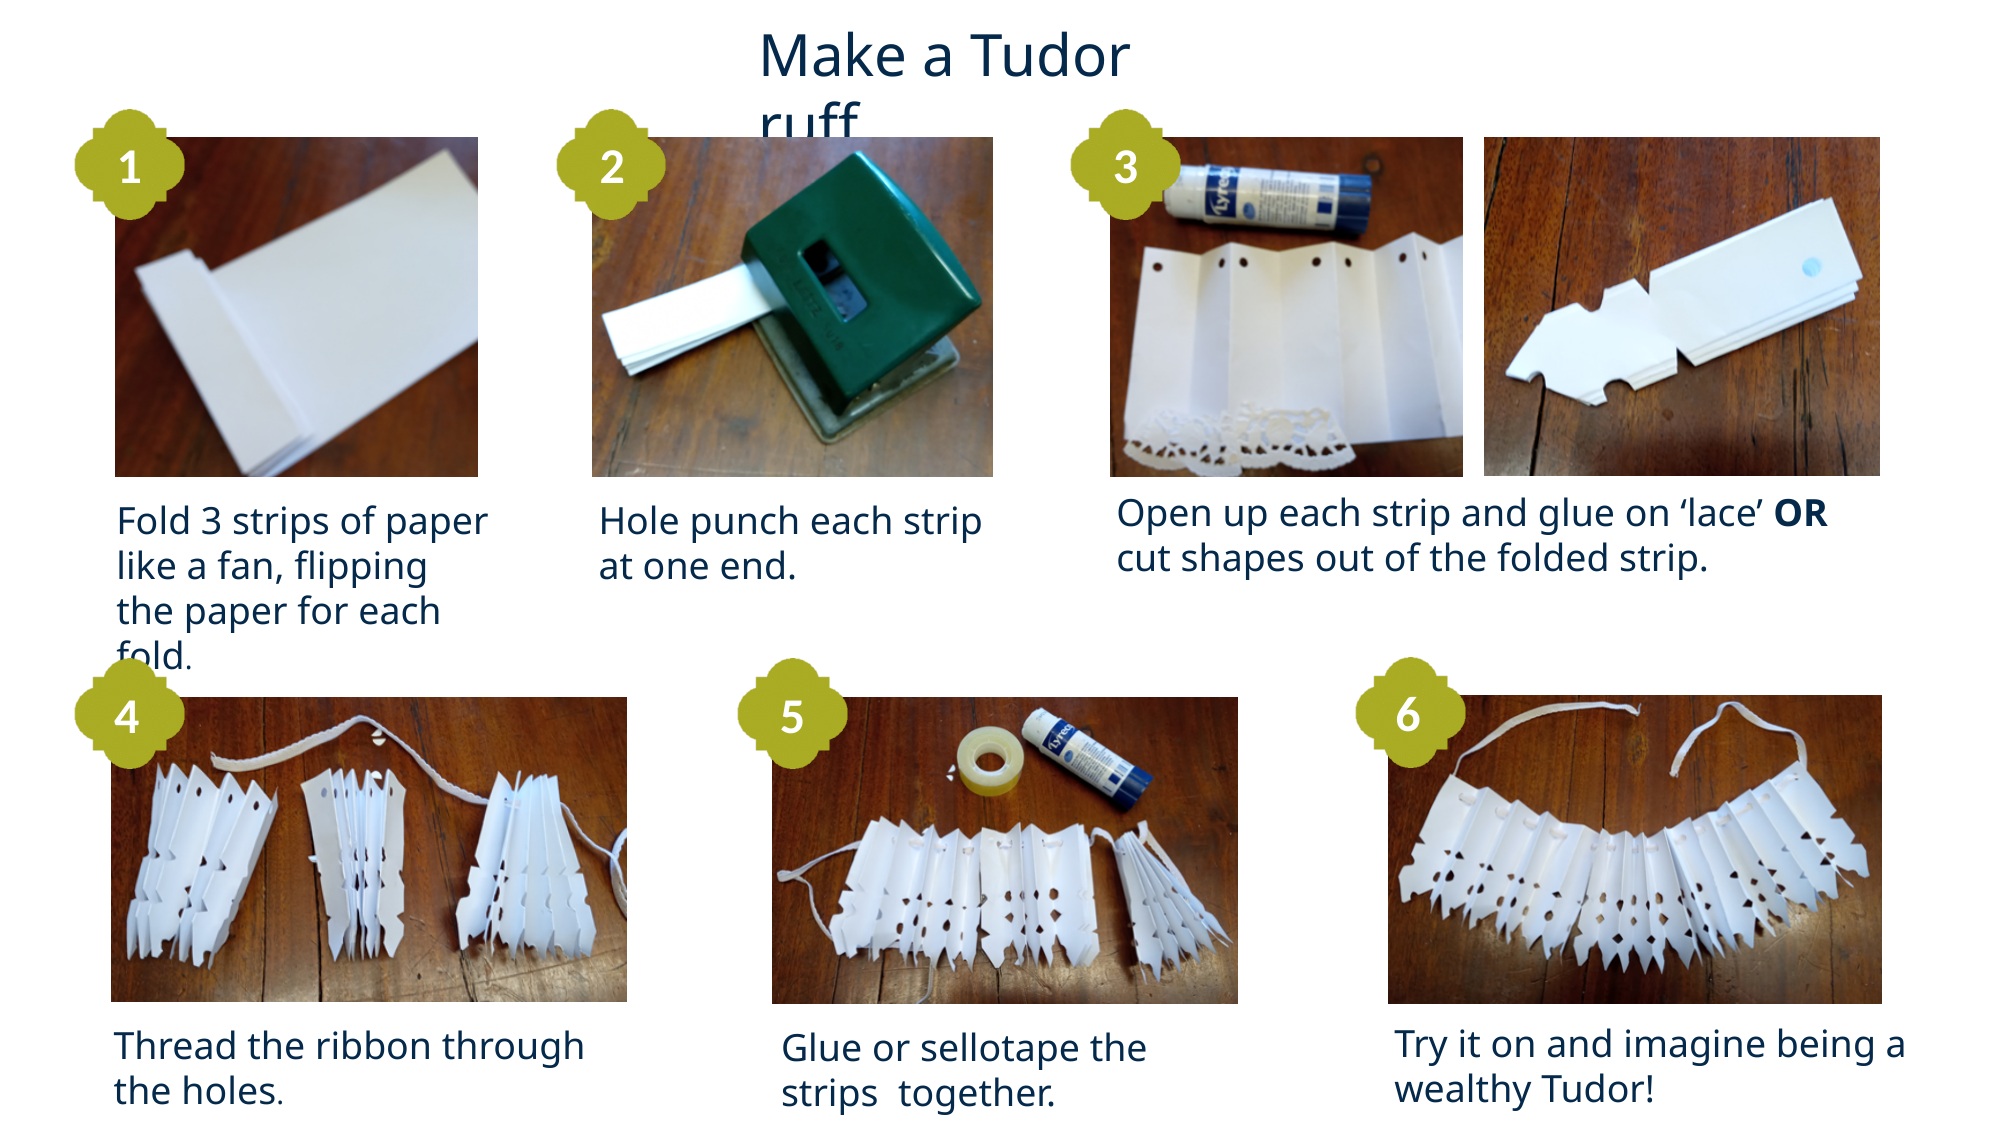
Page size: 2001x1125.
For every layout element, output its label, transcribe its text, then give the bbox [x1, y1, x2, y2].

text_box Make a Tudor ruff [752, 12, 1248, 127]
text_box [74, 658, 627, 1125]
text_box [1355, 657, 1927, 1113]
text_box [1070, 109, 1880, 629]
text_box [737, 658, 1238, 1125]
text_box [556, 109, 993, 606]
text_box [74, 109, 498, 598]
